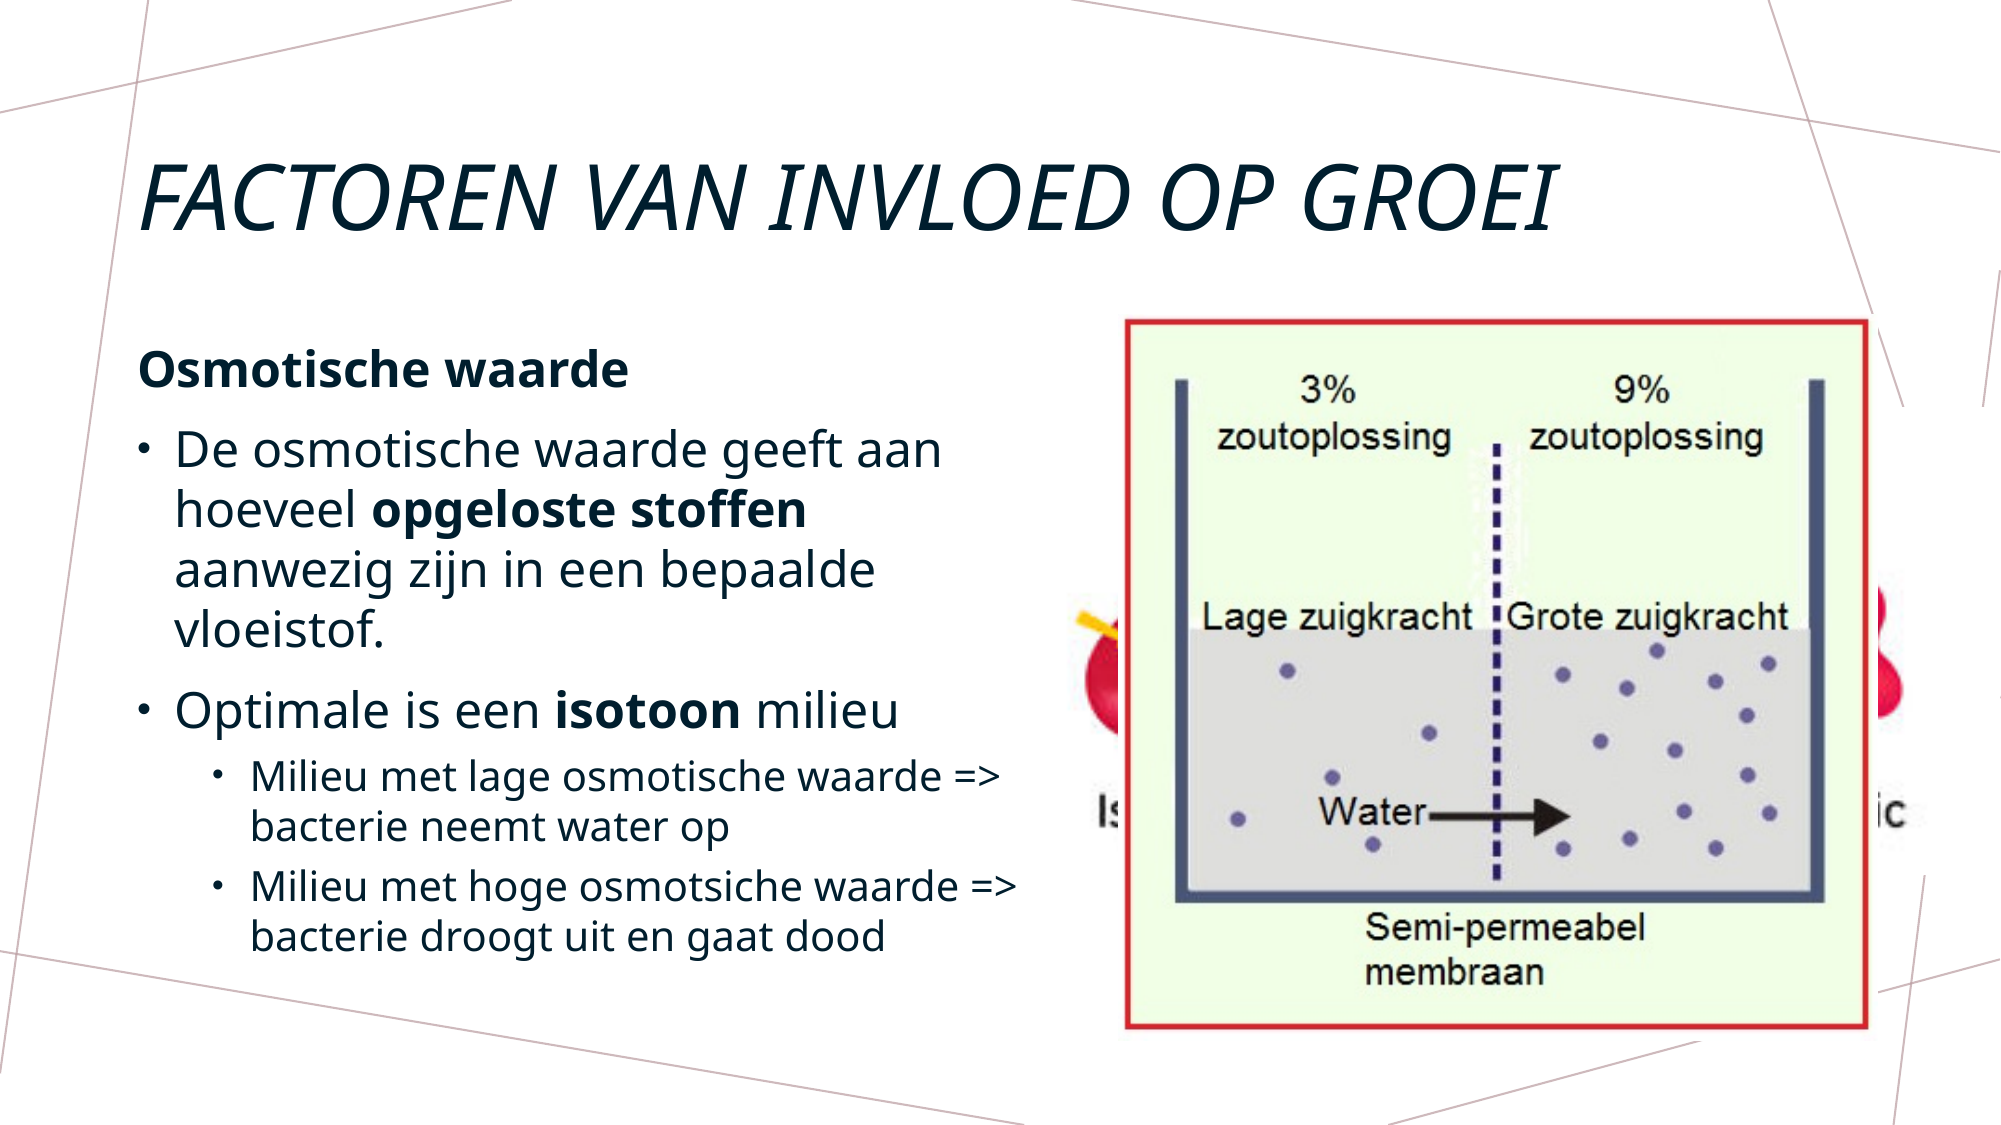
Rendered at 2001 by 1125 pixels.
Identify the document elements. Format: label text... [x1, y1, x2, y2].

list Osmotische waarde De osmotische waarde geeft aan hoeveel opgeloste stoffen aanwezig zijn in een bepaalde vloeistof. Optimale is een isotoon milieu Milieu met lage osmotische waarde => bacterie neemt water op Milieu met hoge osmotsiche waarde => bacterie droogt uit en gaat dood [122, 329, 1047, 1125]
picture [999, 314, 2000, 1041]
title Factoren van invloed op groei [122, 87, 1851, 315]
